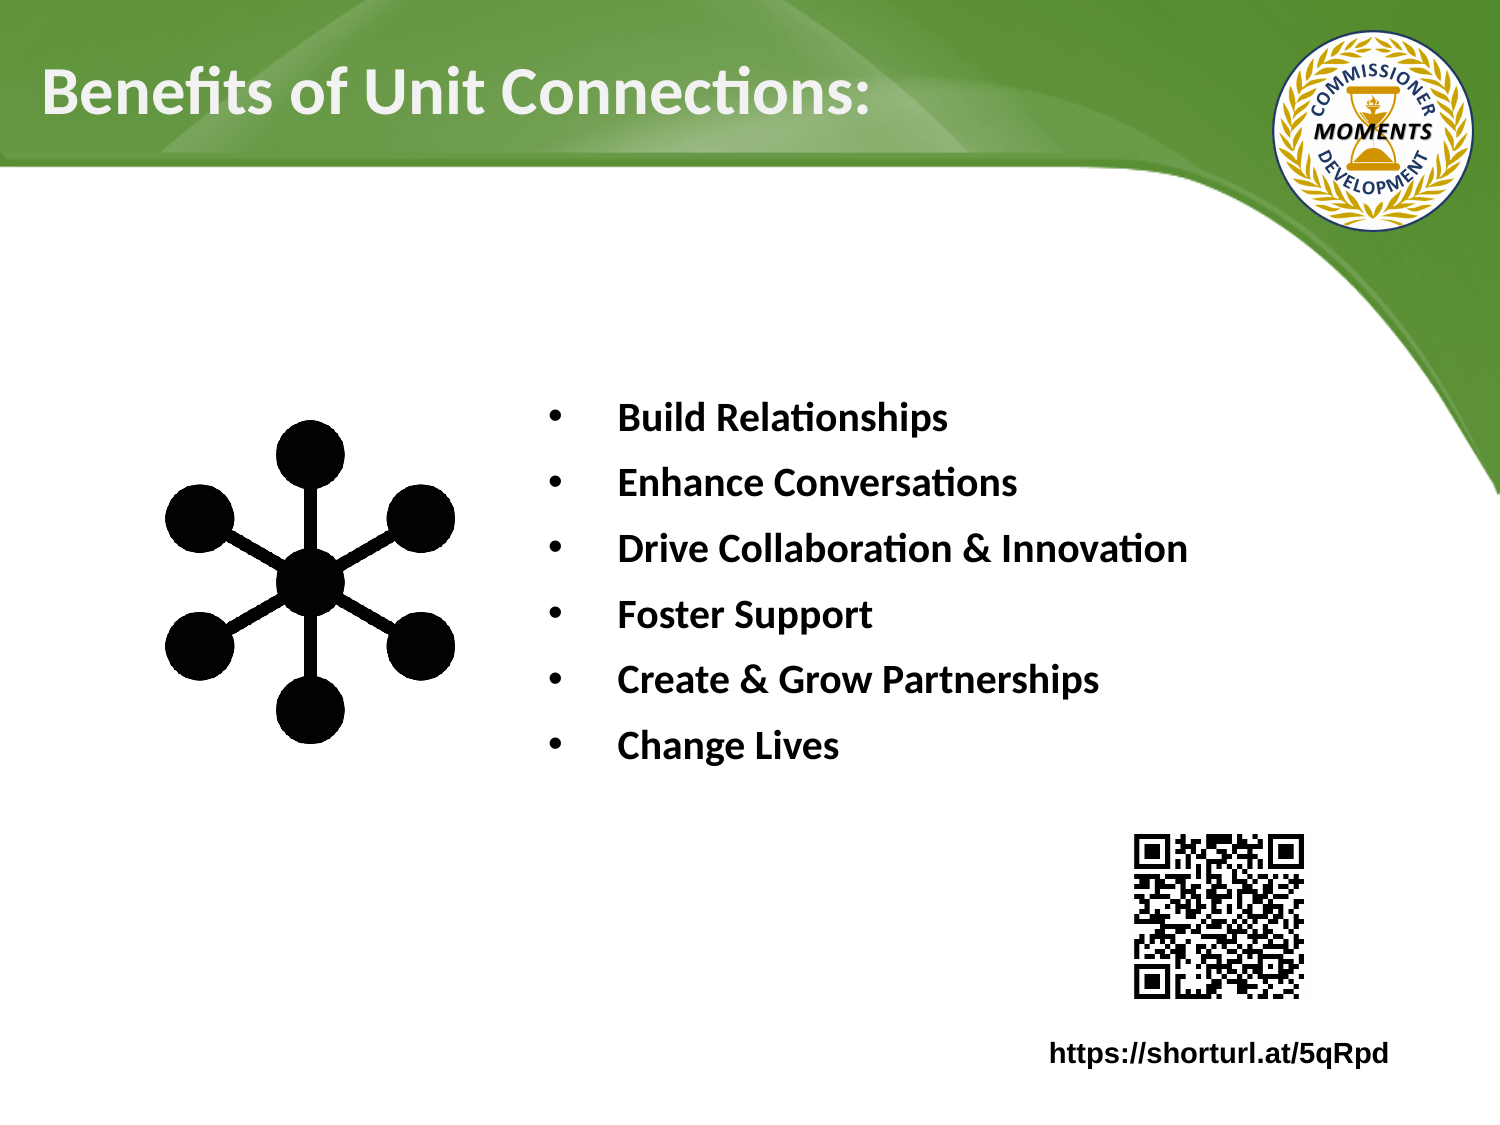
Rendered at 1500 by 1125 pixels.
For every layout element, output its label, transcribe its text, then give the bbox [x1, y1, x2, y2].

picture [1129, 829, 1309, 1004]
text_box Build Relationships Enhance Conversations Drive Collaboration & Innovation Foster Support Create & Grow Partnerships Change Lives [539, 390, 1309, 773]
text_box Benefits of Unit Connections: [26, 37, 1016, 136]
text_box https://shorturl.at/5qRpd [1015, 1027, 1424, 1078]
picture [165, 420, 455, 744]
picture [1272, 30, 1474, 232]
